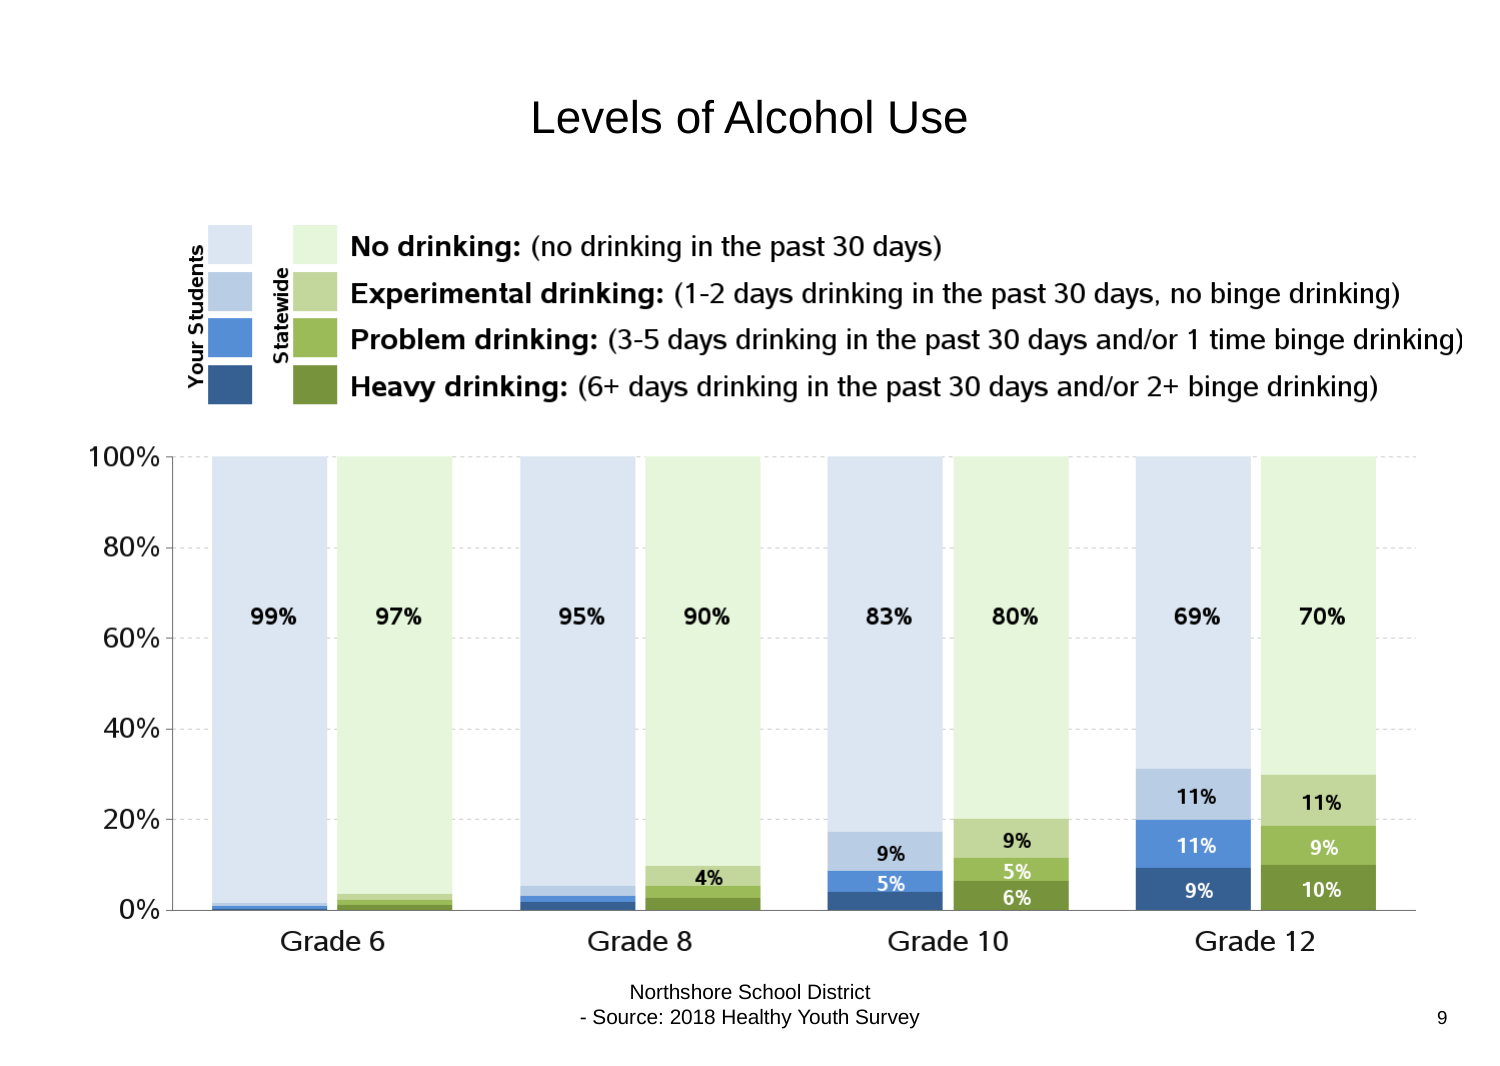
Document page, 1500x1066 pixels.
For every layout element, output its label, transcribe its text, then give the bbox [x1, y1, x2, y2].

text_box Levels of Alcohol Use [515, 80, 984, 151]
picture [37, 185, 1463, 966]
footer Northshore School District - Source: 2018 Healthy Youth Survey [393, 979, 1107, 1028]
slide_number 9 [1106, 1005, 1463, 1028]
